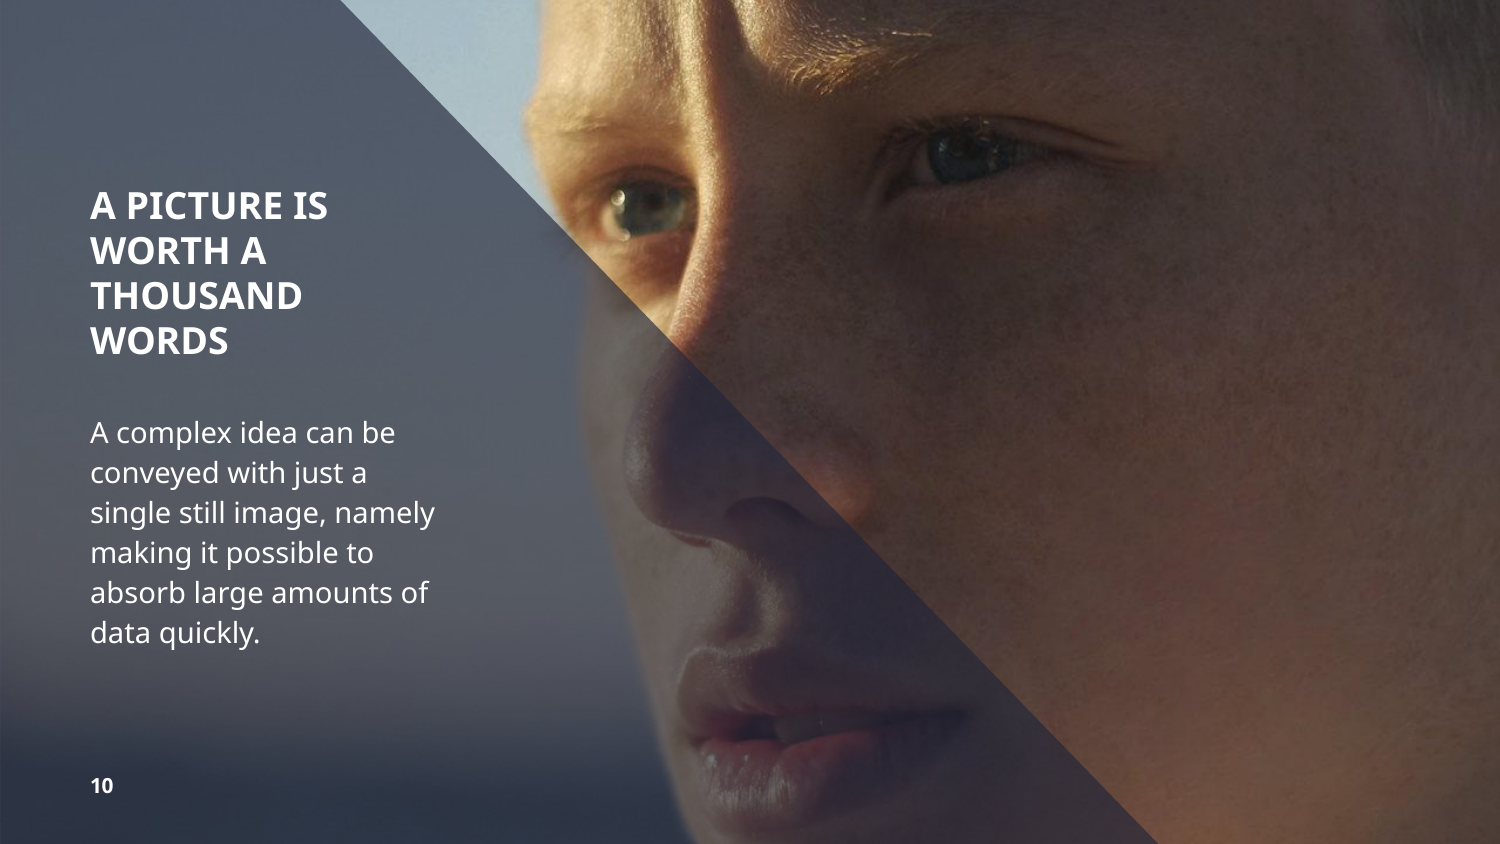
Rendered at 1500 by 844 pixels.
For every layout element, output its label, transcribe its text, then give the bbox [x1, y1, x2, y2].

title A PICTURE IS WORTH A THOUSAND WORDS [75, 274, 467, 378]
slide_number ‹#› [75, 766, 165, 807]
list A complex idea can be conveyed with just a single still image, namely making it possible to absorb large amounts of data quickly. [75, 393, 467, 680]
picture [342, 0, 1500, 844]
